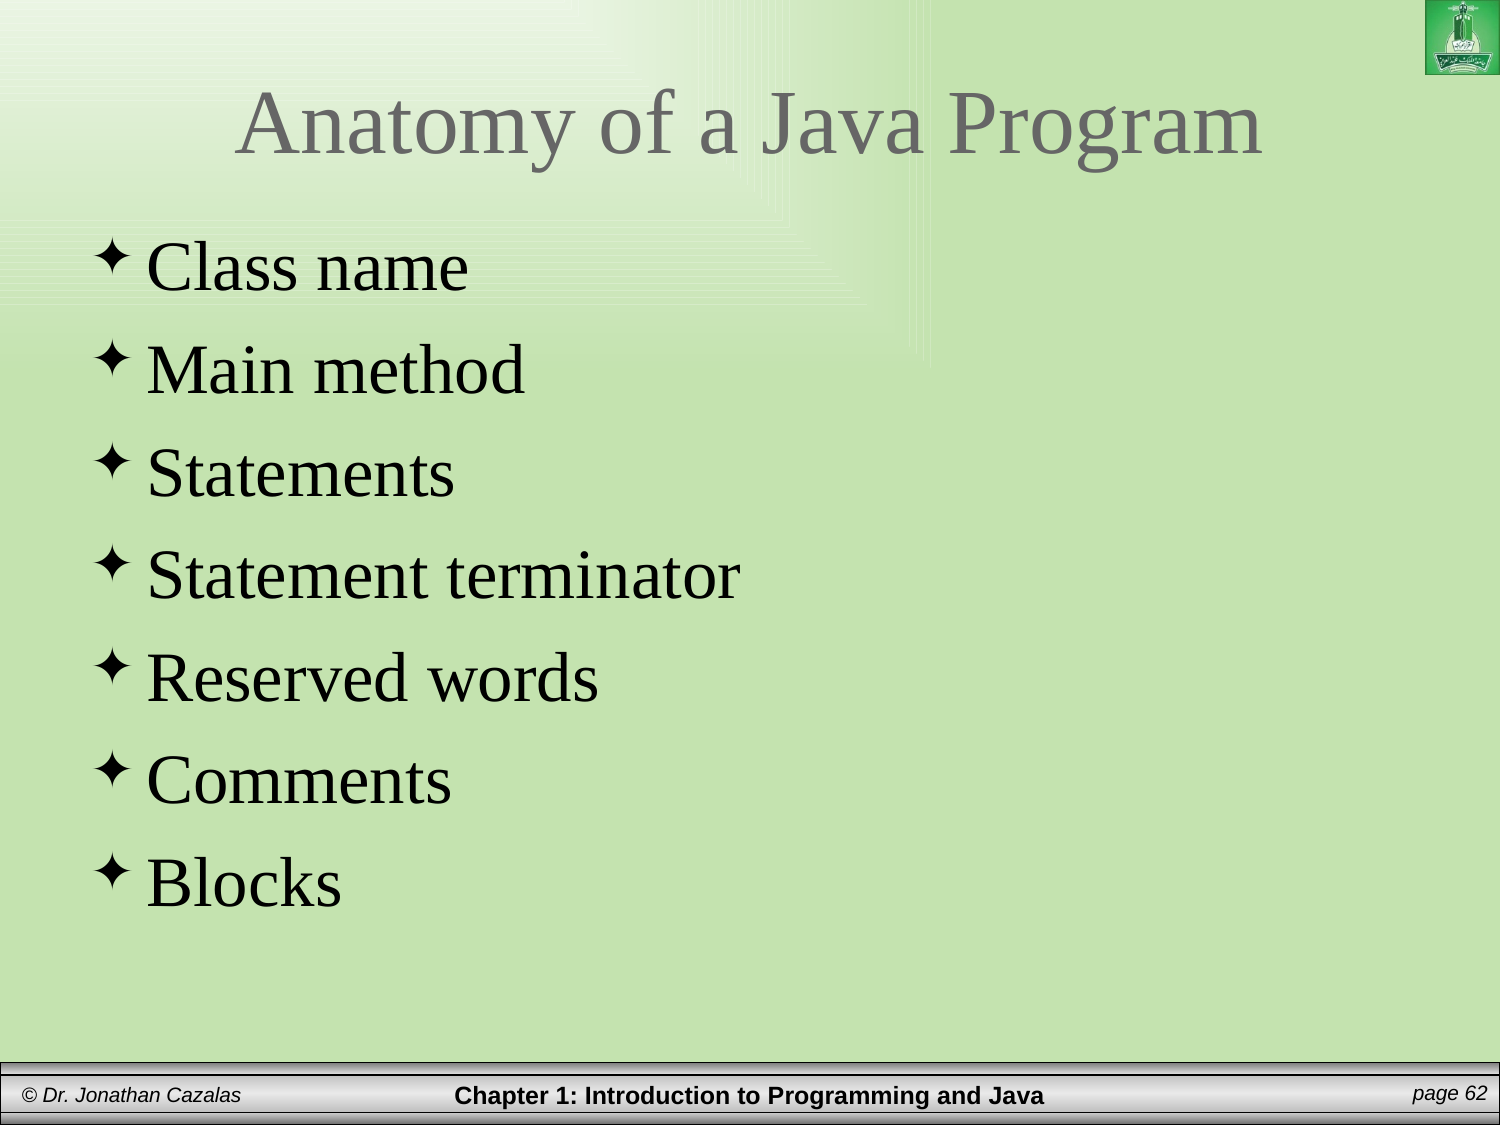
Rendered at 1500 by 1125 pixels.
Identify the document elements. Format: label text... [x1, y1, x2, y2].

picture [1425, 0, 1500, 75]
text_box Anatomy of a Java Program [112, 0, 1388, 212]
text_box Class name Main method Statements Statement terminator Reserved words Comments Blocks [75, 212, 1450, 1038]
